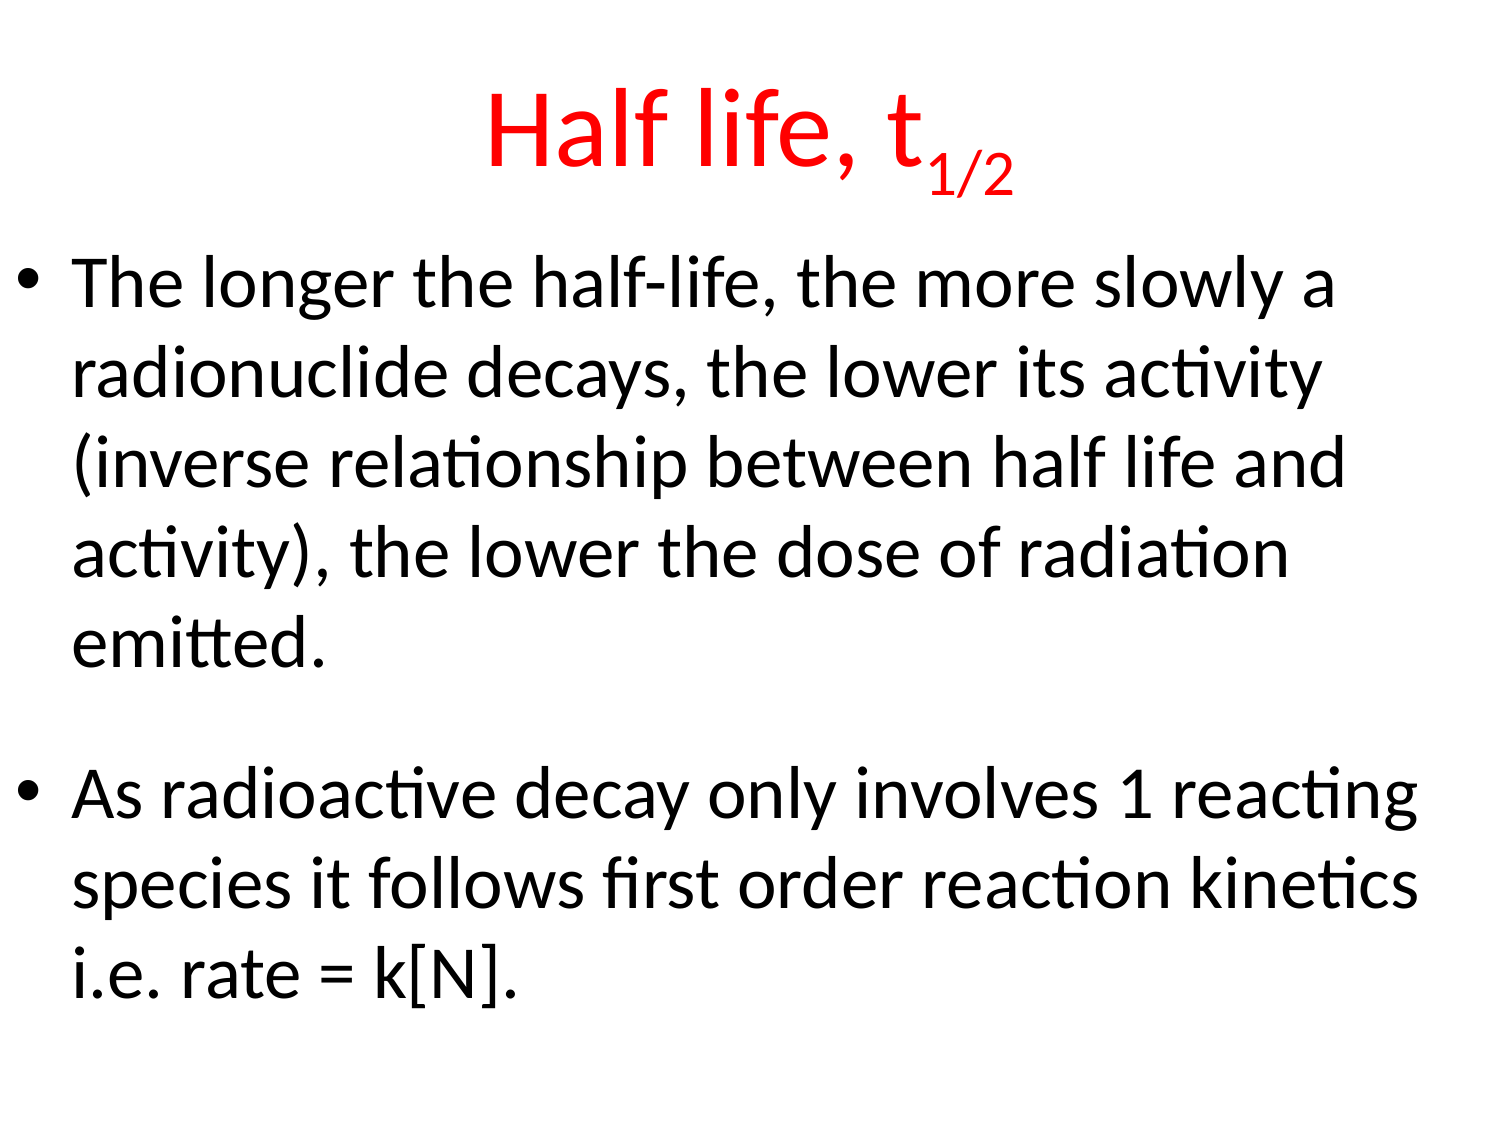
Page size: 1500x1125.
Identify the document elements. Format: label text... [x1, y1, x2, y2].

title Half life, t1/2 [75, 37, 1425, 224]
list The longer the half-life, the more slowly a radionuclide decays, the lower its activity (inverse relationship between half life and activity), the lower the dose of radiation emitted. As radioactive decay only involves 1 reacting species it follows first order reaction kinetics i.e. rate = k[N]. [0, 224, 1500, 1125]
